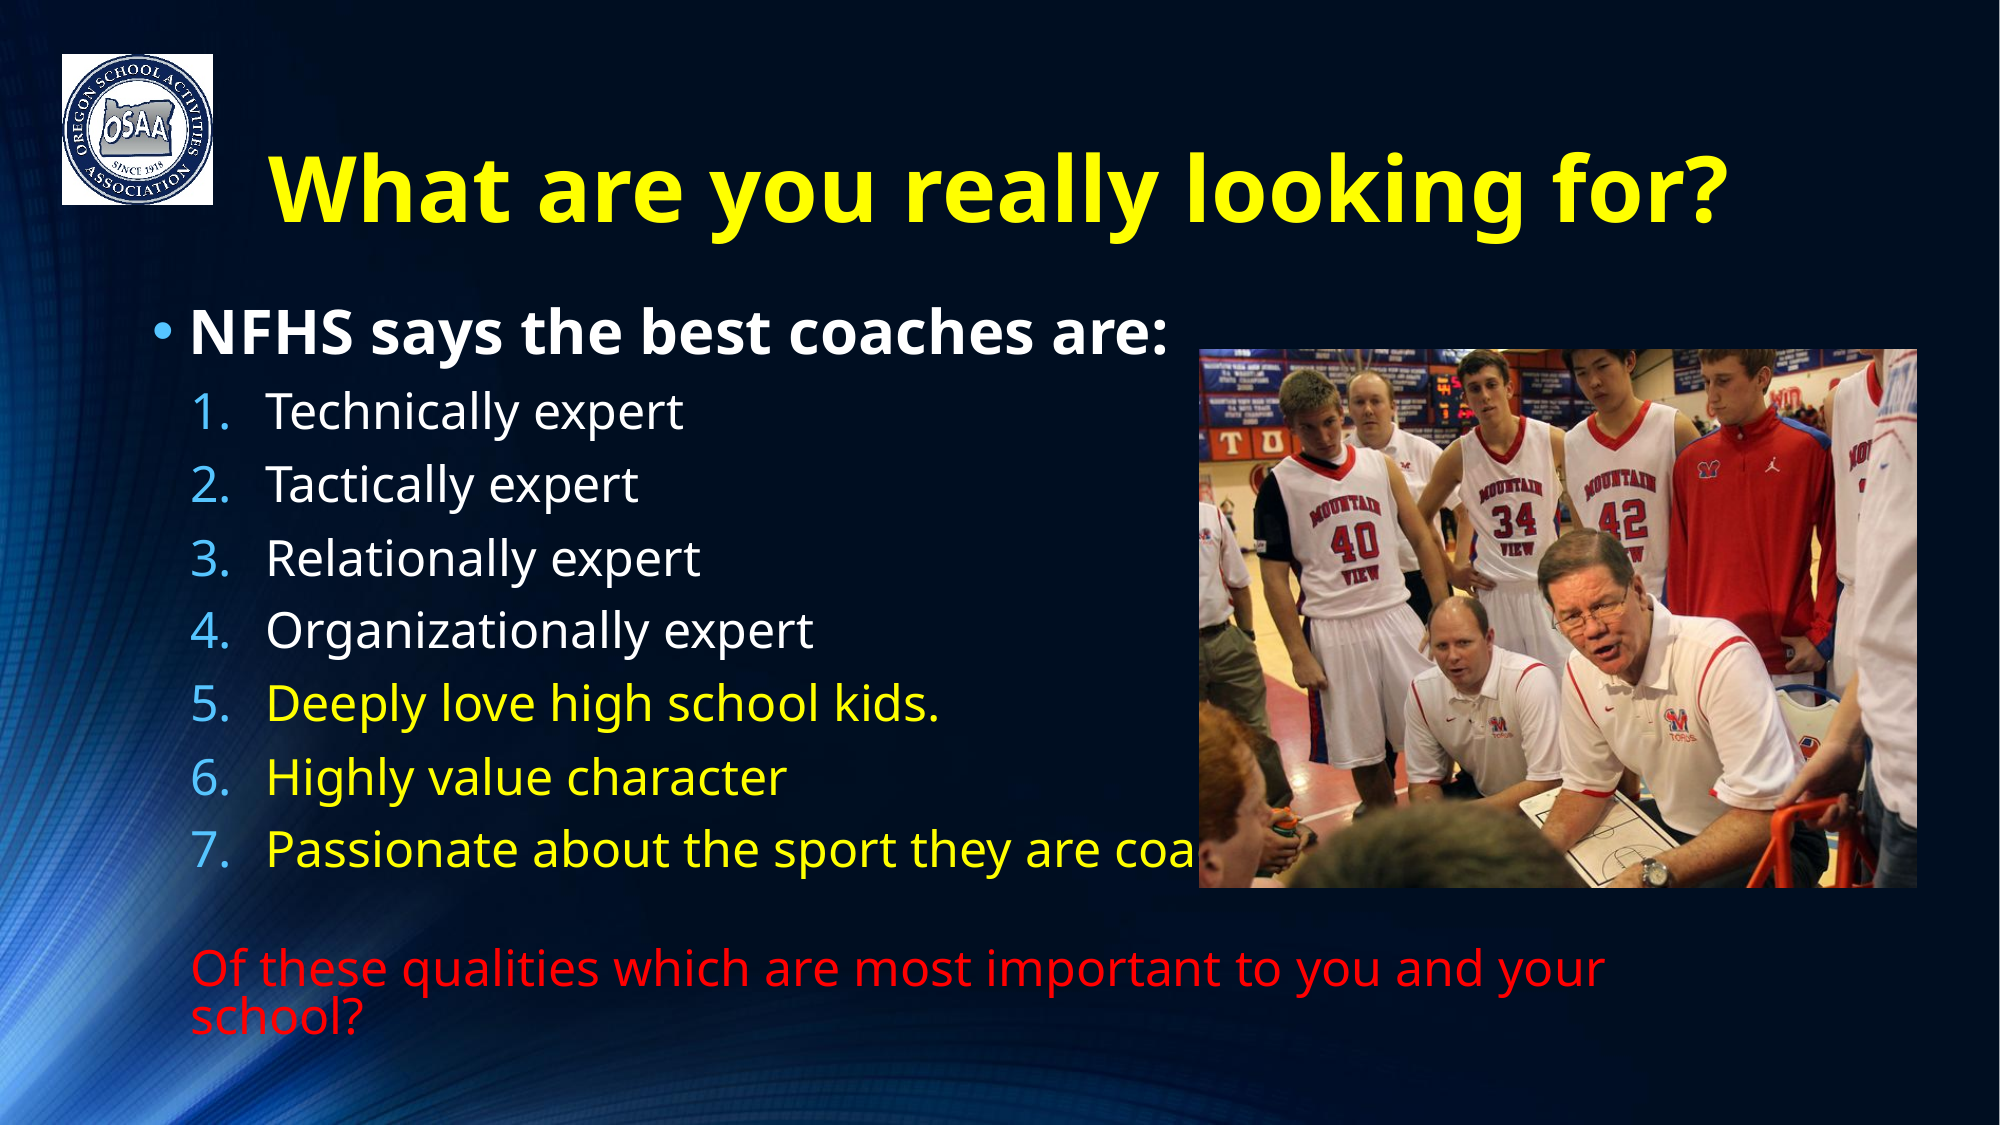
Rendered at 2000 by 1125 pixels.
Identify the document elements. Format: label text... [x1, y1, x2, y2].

list NFHS says the best coaches are: Technically expert Tactically expert Relationally expert Organizationally expert Deeply love high school kids. Highly value character Passionate about the sport they are coaching Of these qualities which are most important to you and your school? [137, 299, 1749, 1038]
title What are you really looking for? [249, 62, 1750, 250]
picture [0, 0, 2000, 1125]
